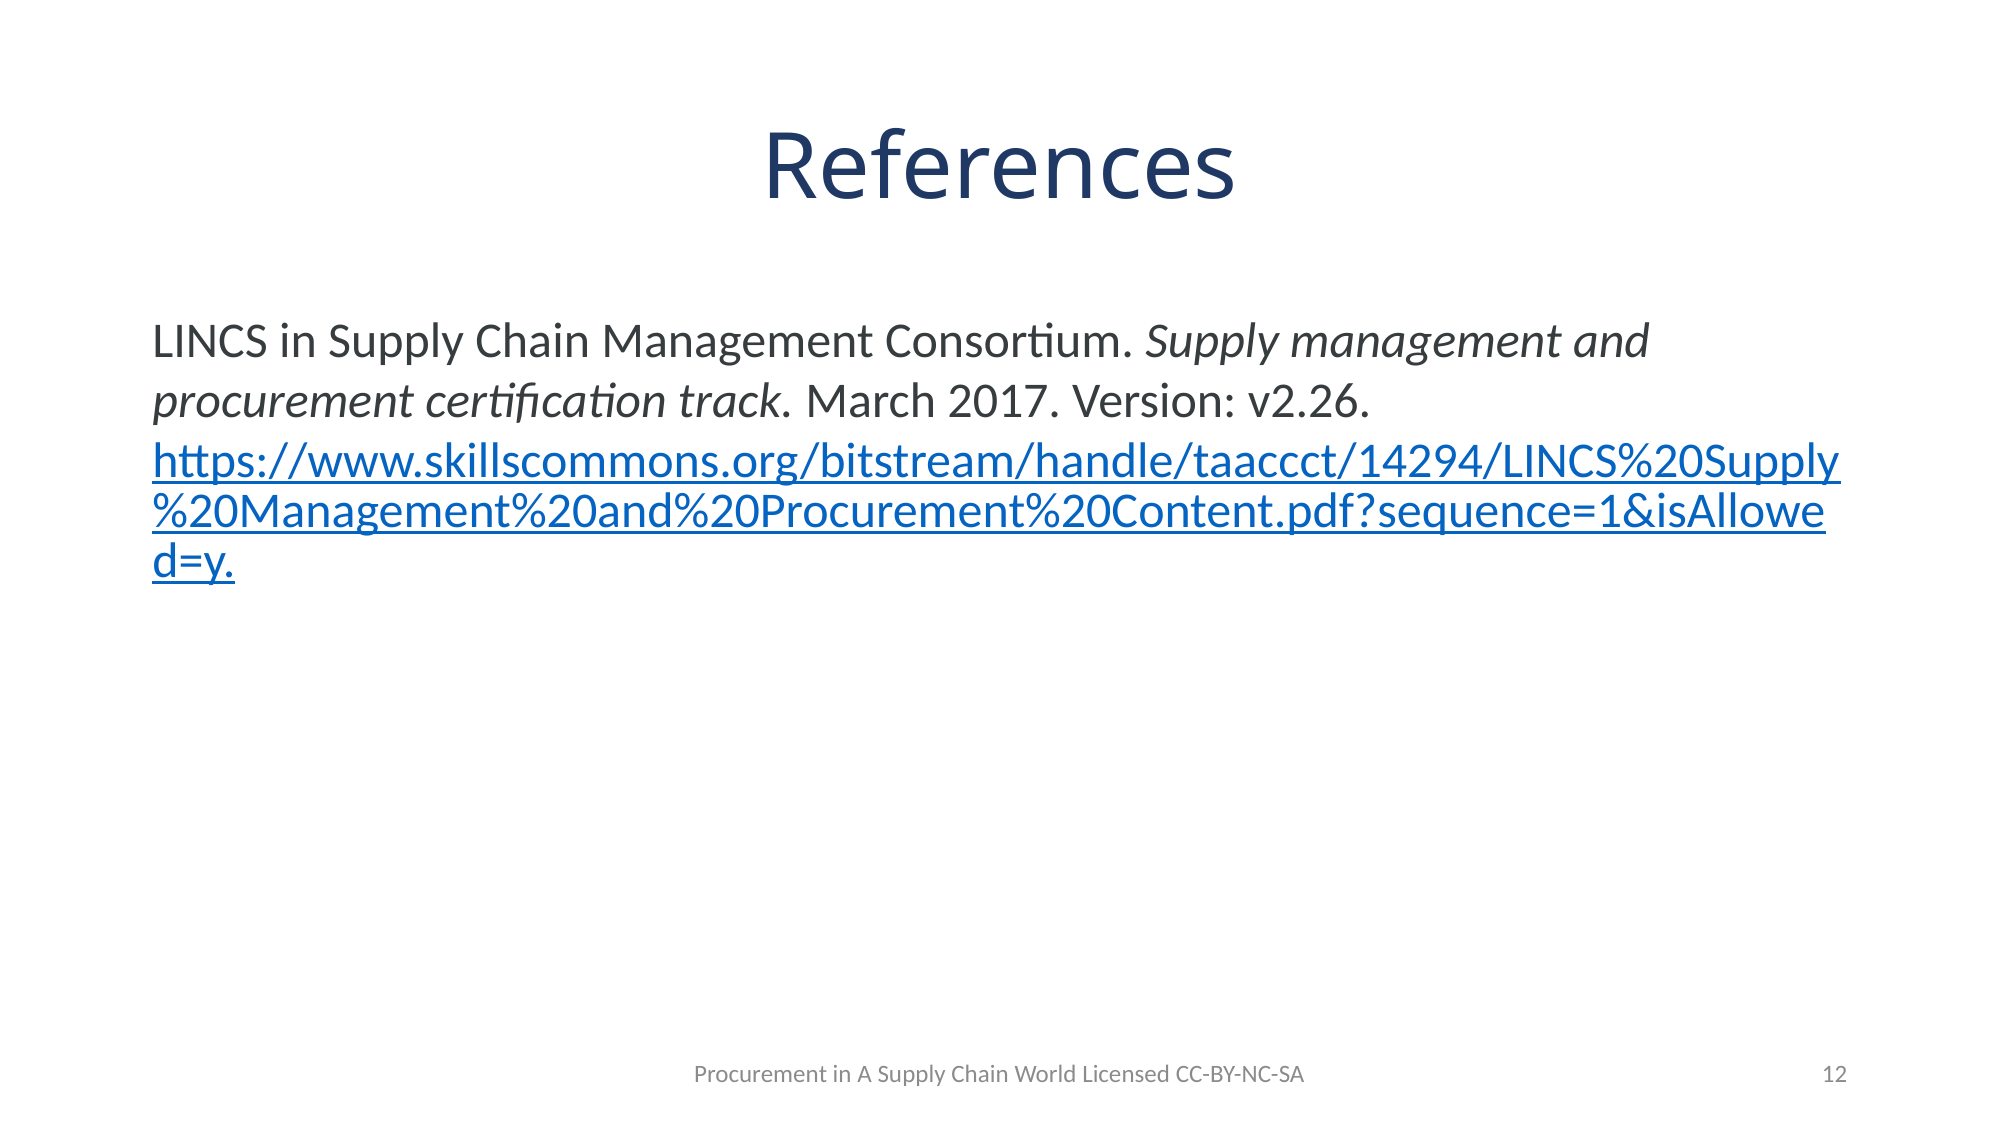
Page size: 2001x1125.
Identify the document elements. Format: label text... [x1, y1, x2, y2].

list LINCS in Supply Chain Management Consortium. Supply management and procurement certification track. March 2017. Version: v2.26. https://www.skillscommons.org/bitstream/handle/taaccct/14294/LINCS%20Supply%20Management%20and%20Procurement%20Content.pdf?sequence=1&isAllowed=y. [137, 299, 1863, 1014]
title References [137, 59, 1863, 278]
footer Procurement in A Supply Chain World Licensed CC-BY-NC-SA [662, 1042, 1338, 1103]
slide_number 12 [1412, 1042, 1863, 1103]
